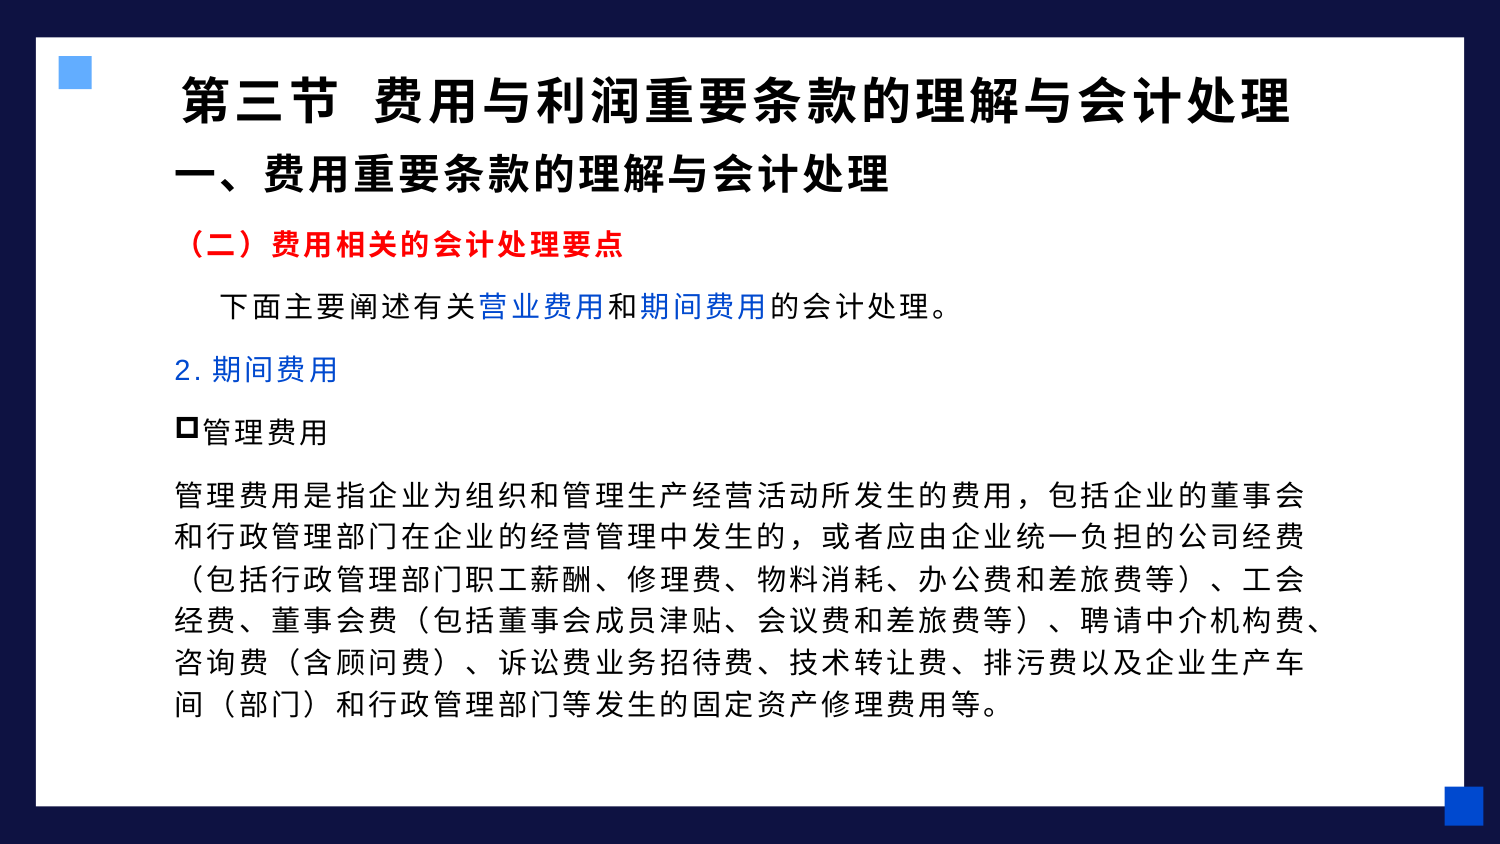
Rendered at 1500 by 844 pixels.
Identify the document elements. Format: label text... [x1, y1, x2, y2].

title 第三节 费用与利润重要条款的理解与会计处理 [141, 48, 1327, 139]
list 一、费用重要条款的理解与会计处理 （二）费用相关的会计处理要点 下面主要阐述有关营业费用和期间费用的会计处理。 2.期间费用 管理费用 管理费用是指企业为组织和管理生产经营活动所发生的费用，包括企业的董事会和行政管理部门在企业的经营管理中发生的，或者应由企业统一负担的公司经费（包括行政管理部门职工薪酬、修理费、物料消耗、办公费和差旅费等）、工会经费、董事会费（包括董事会成员津贴、会议费和差旅费等）、聘请中介机构费、咨询费（含顾问费）、诉讼费业务招待费、技术转让费、排污费以及企业生产车间（部门）和行政管理部门等发生的固定资产修理费用等。 [157, 137, 1343, 563]
